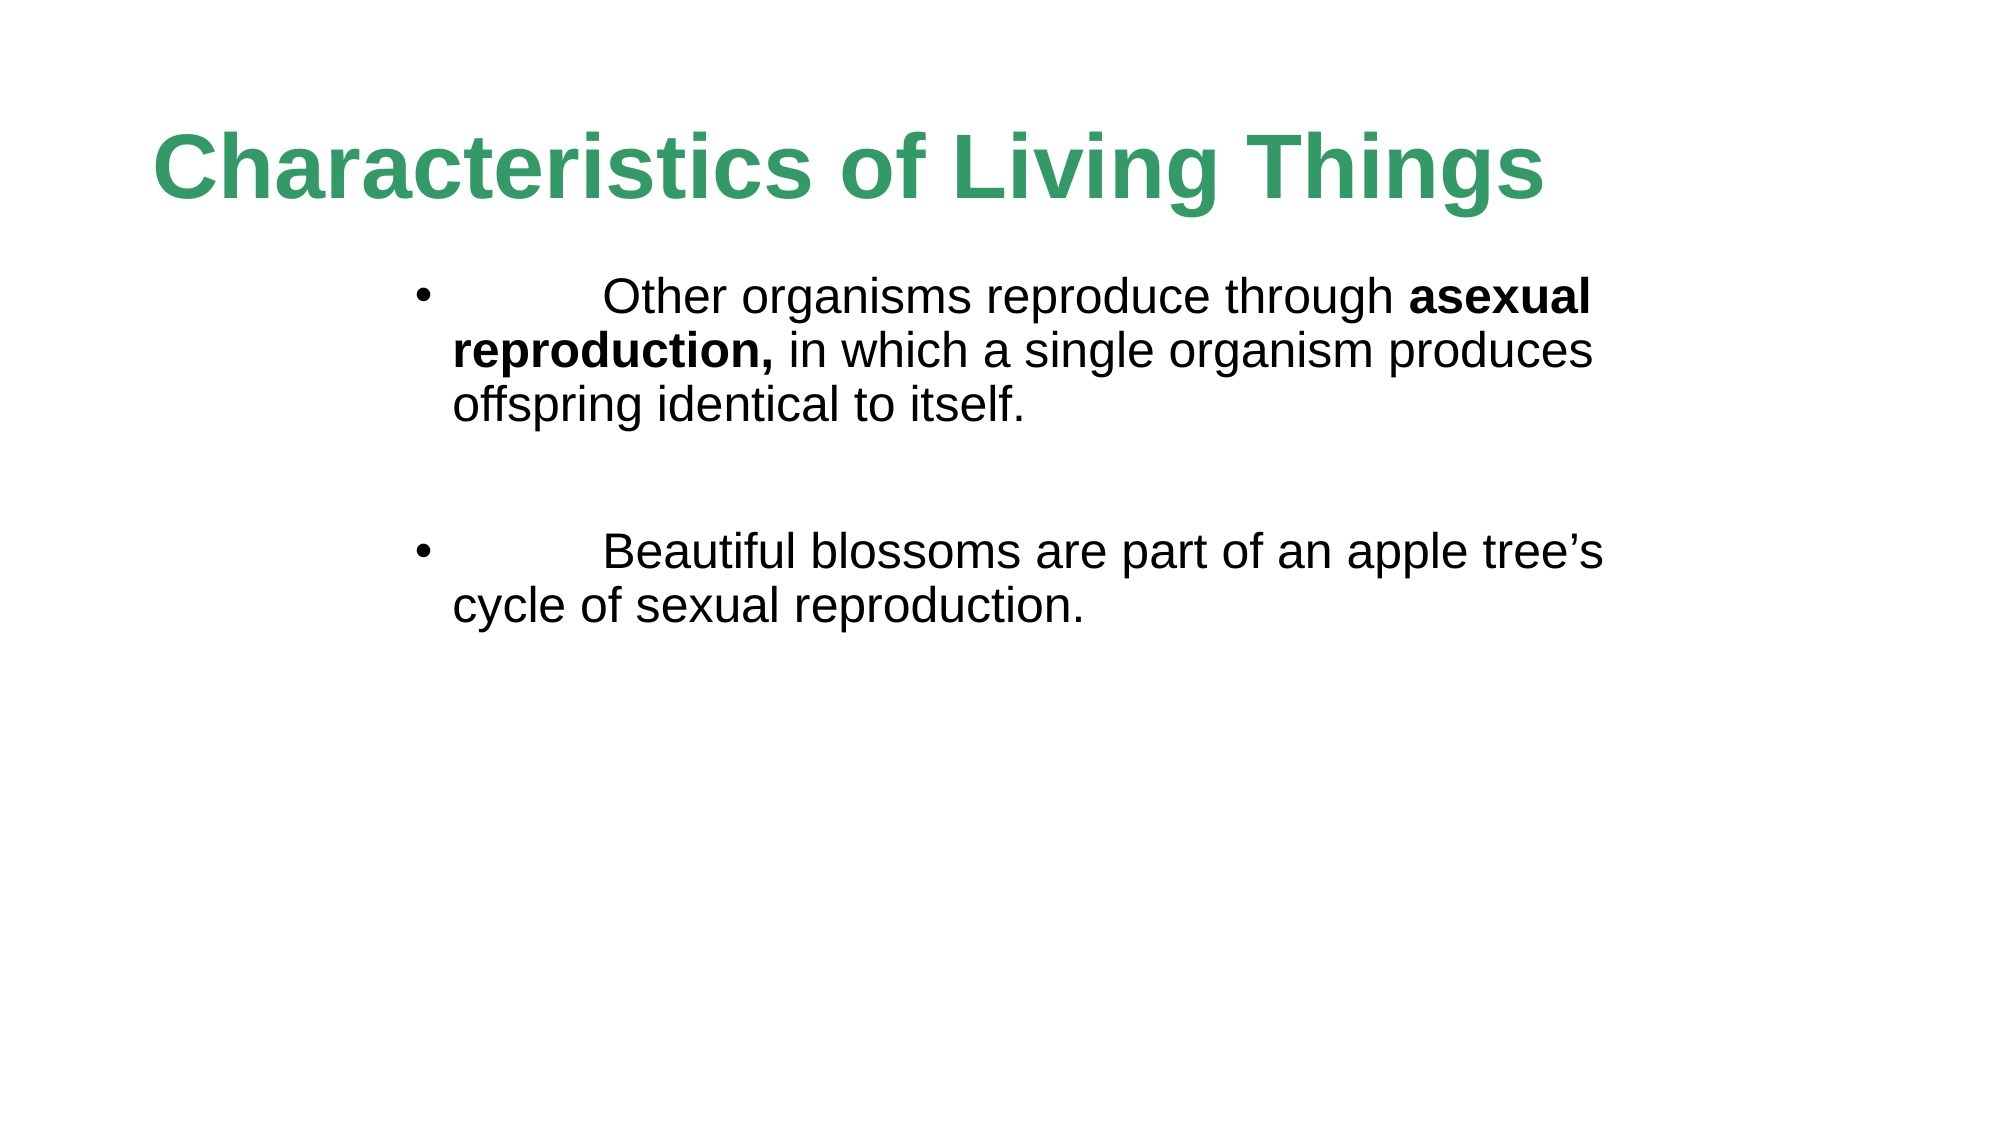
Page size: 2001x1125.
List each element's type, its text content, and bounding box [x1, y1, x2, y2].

title Characteristics of Living Things [137, 59, 1863, 278]
list Other organisms reproduce through asexual reproduction, in which a single organism produces offspring identical to itself. Beautiful blossoms are part of an apple tree’s cycle of sexual reproduction. [324, 262, 1625, 1005]
